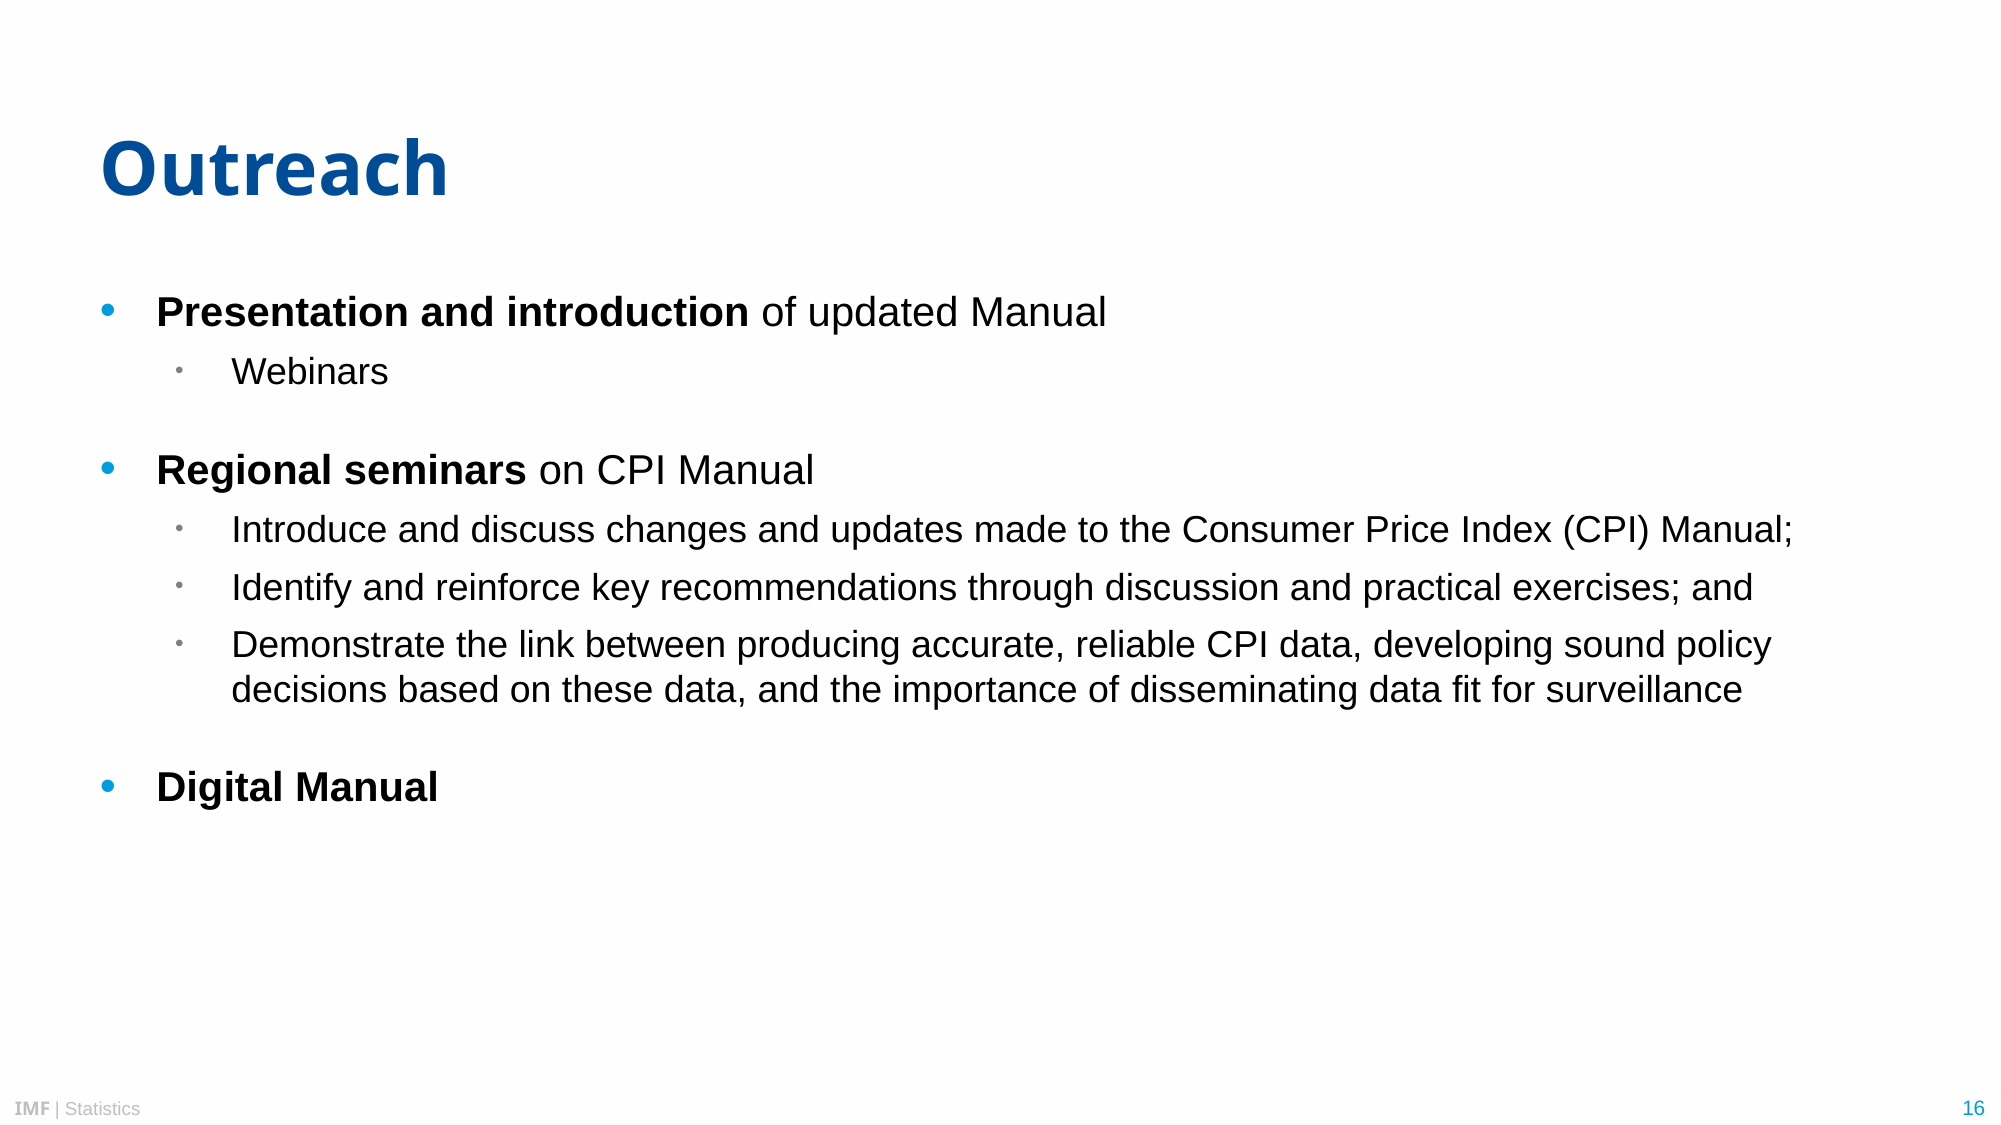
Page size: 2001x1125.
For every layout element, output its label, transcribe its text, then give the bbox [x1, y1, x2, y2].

list Presentation and introduction of updated Manual Webinars Regional seminars on CPI Manual Introduce and discuss changes and updates made to the Consumer Price Index (CPI) Manual; Identify and reinforce key recommendations through discussion and practical exercises; and Demonstrate the link between producing accurate, reliable CPI data, developing sound policy decisions based on these data, and the importance of disseminating data fit for surveillance Digital Manual [99, 262, 1900, 1049]
title Outreach [99, 79, 1900, 262]
